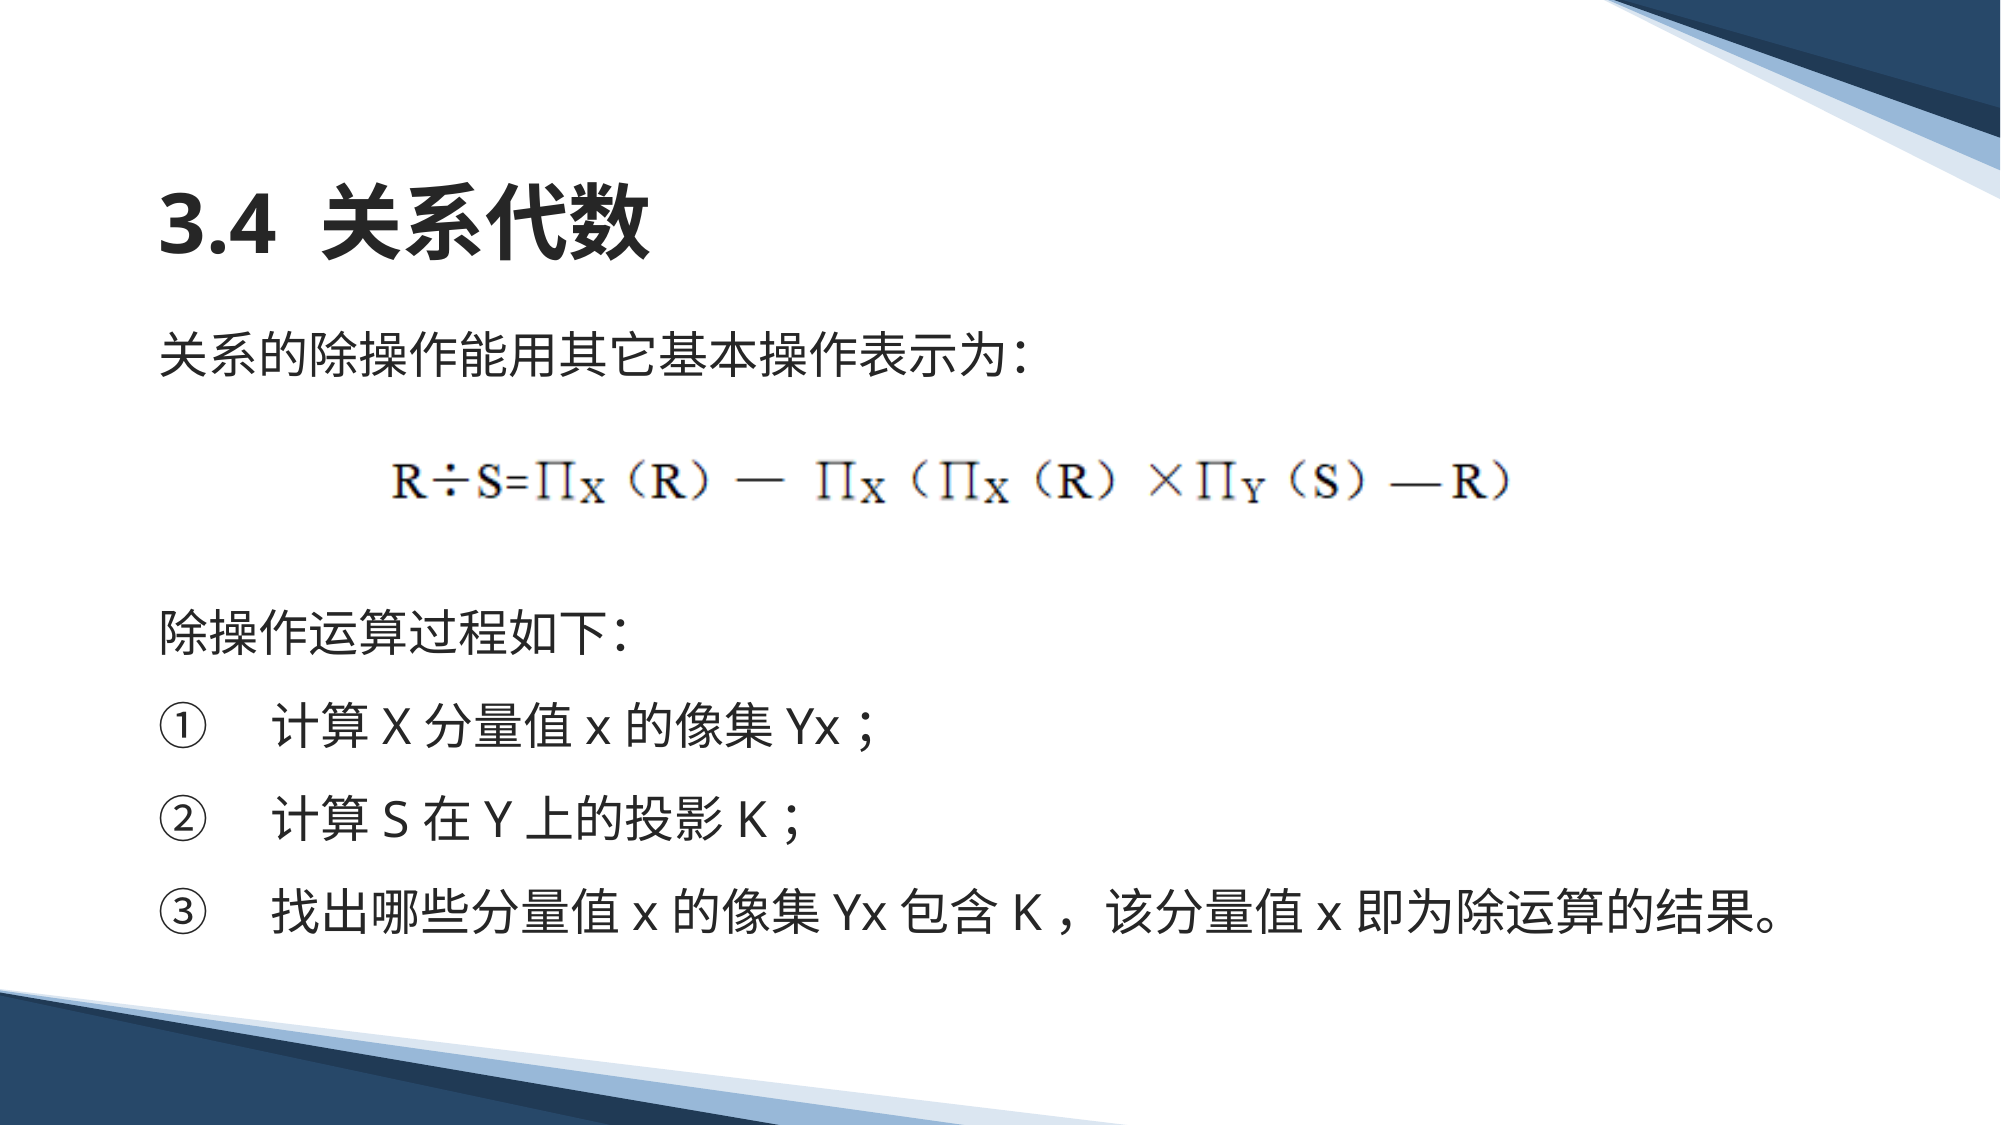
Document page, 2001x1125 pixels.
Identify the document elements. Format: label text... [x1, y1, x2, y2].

title 3.4 关系代数 [143, 54, 1857, 280]
list 关系的除操作能用其它基本操作表示为： 除操作运算过程如下： ① 计算X分量值x的像集Yx； ② 计算S在Y上的投影K； ③ 找出哪些分量值x的像集Yx包含K，该分量值x即为除运算的结果。 [143, 303, 1857, 1013]
picture [372, 441, 1527, 518]
